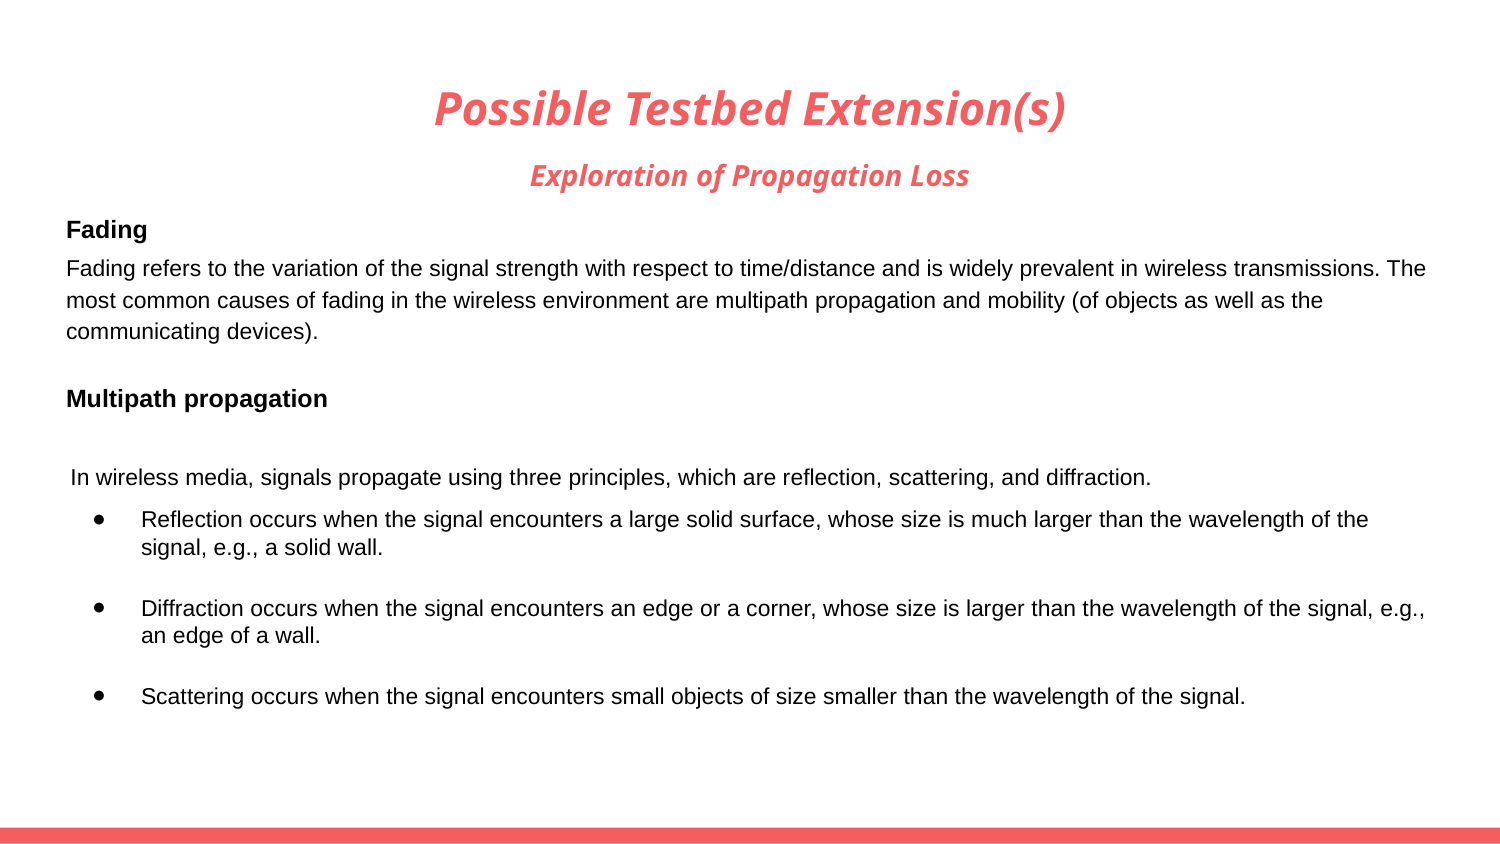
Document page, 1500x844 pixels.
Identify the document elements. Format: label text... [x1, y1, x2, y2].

title Possible Testbed Extension(s) [51, 64, 1449, 142]
list Exploration of Propagation Loss Fading Fading refers to the variation of the signal strength with respect to time/distance and is widely prevalent in wireless transmissions. The most common causes of fading in the wireless environment are multipath propagation and mobility (of objects as well as the communicating devices). Multipath propagation In wireless media, signals propagate using three principles, which are reflection, scattering, and diffraction. Reflection occurs when the signal encounters a large solid surface, whose size is much larger than the wavelength of the signal, e.g., a solid wall. Diffraction occurs when the signal encounters an edge or a corner, whose size is larger than the wavelength of the signal, e.g., an edge of a wall. Scattering occurs when the signal encounters small objects of size smaller than the wavelength of the signal. [51, 142, 1449, 798]
